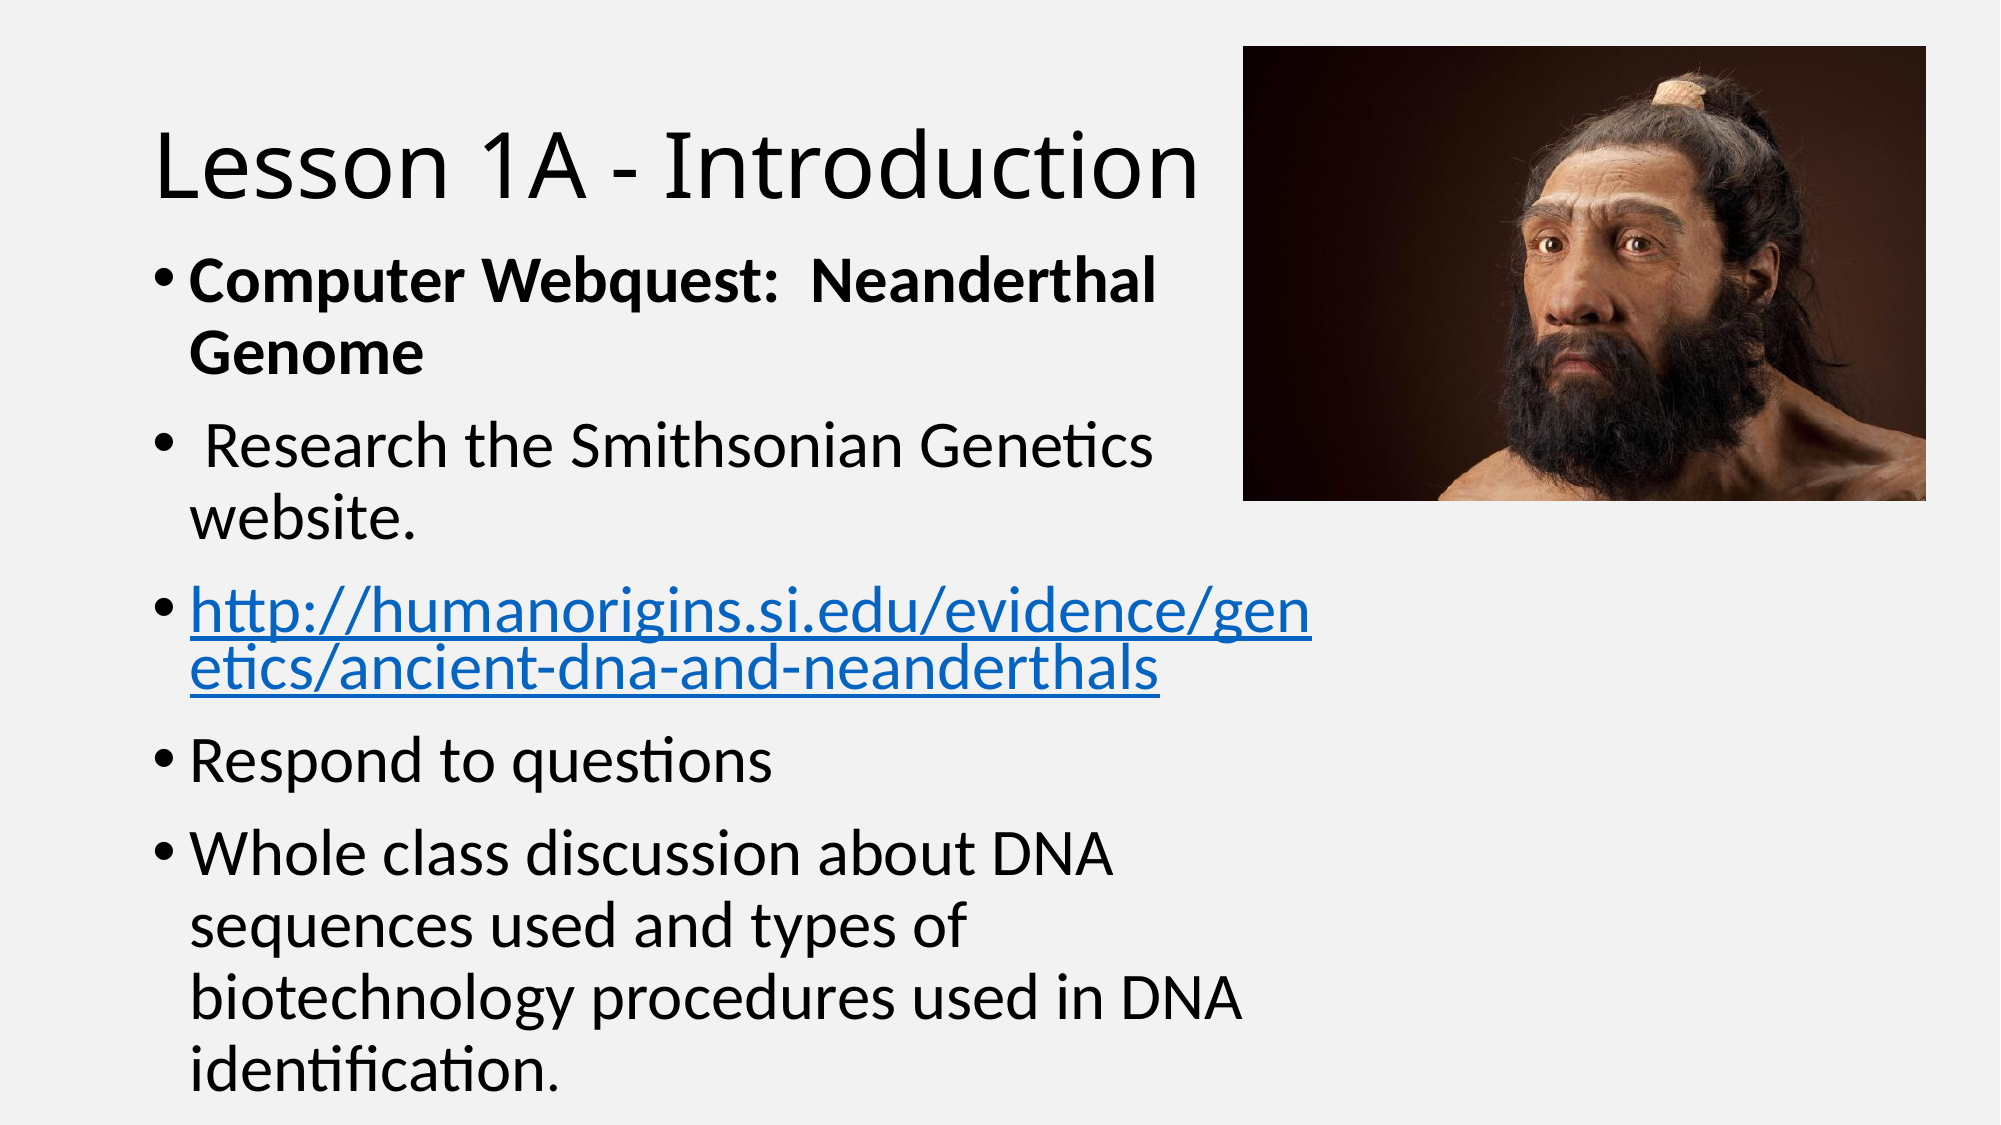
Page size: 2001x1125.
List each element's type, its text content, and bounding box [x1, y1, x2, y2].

title Lesson 1A - Introduction [137, 59, 1243, 237]
list Computer Webquest: Neanderthal Genome Research the Smithsonian Genetics website. http://humanorigins.si.edu/evidence/genetics/ancient-dna-and-neanderthals Respond to questions Whole class discussion about DNA sequences used and types of biotechnology procedures used in DNA identification. [137, 237, 1353, 1125]
picture [1243, 46, 1926, 501]
